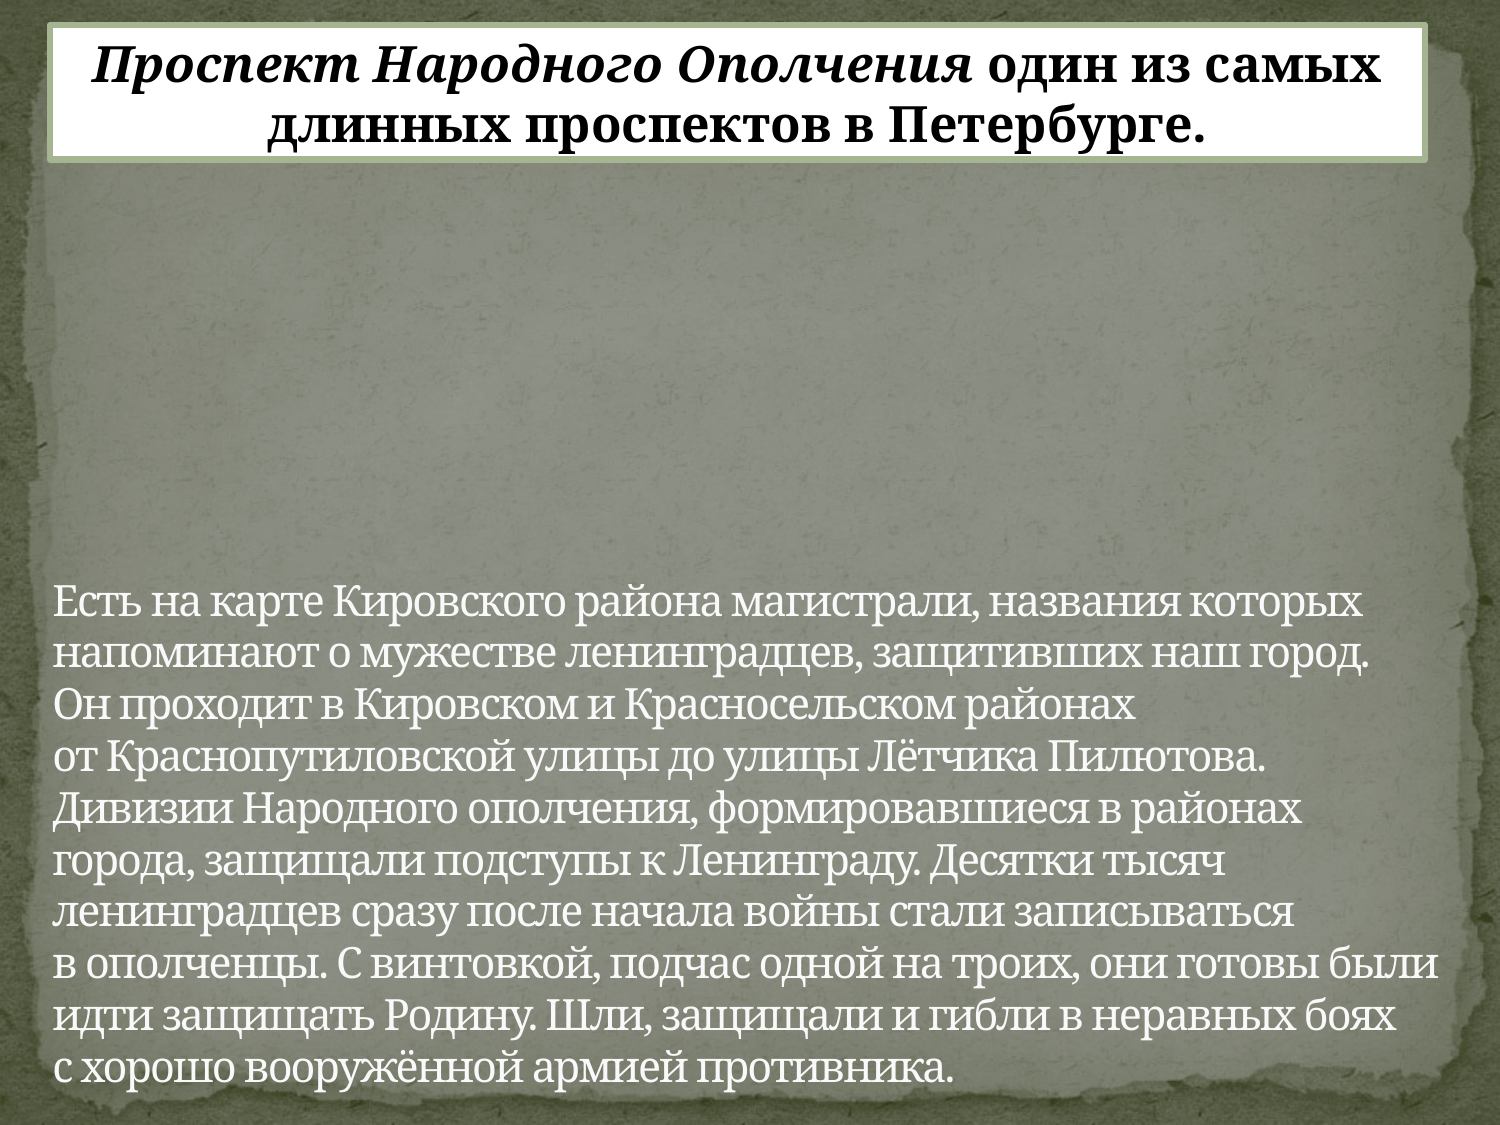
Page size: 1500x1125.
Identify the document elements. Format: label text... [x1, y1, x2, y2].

text_box Проспект Народного Ополчения один из самых длинных проспектов в Петербурге. [47, 22, 1428, 163]
title Есть на карте Кировского района магистрали, названия которых напоминают о мужестве ленинградцев, защитивших наш город. Он проходит в Кировском и Красносельском районах от Краснопутиловской улицы до улицы Лётчика Пилютова. Дивизии Народного ополчения, формировавшиеся в районах города, защищали подступы к Ленинграду. Десятки тысяч ленинградцев сразу после начала войны стали записываться в ополченцы. С винтовкой, подчас одной на троих, они готовы были идти защищать Родину. Шли, защищали и гибли в неравных боях с хорошо вооружённой армией противника. [37, 199, 1463, 1125]
